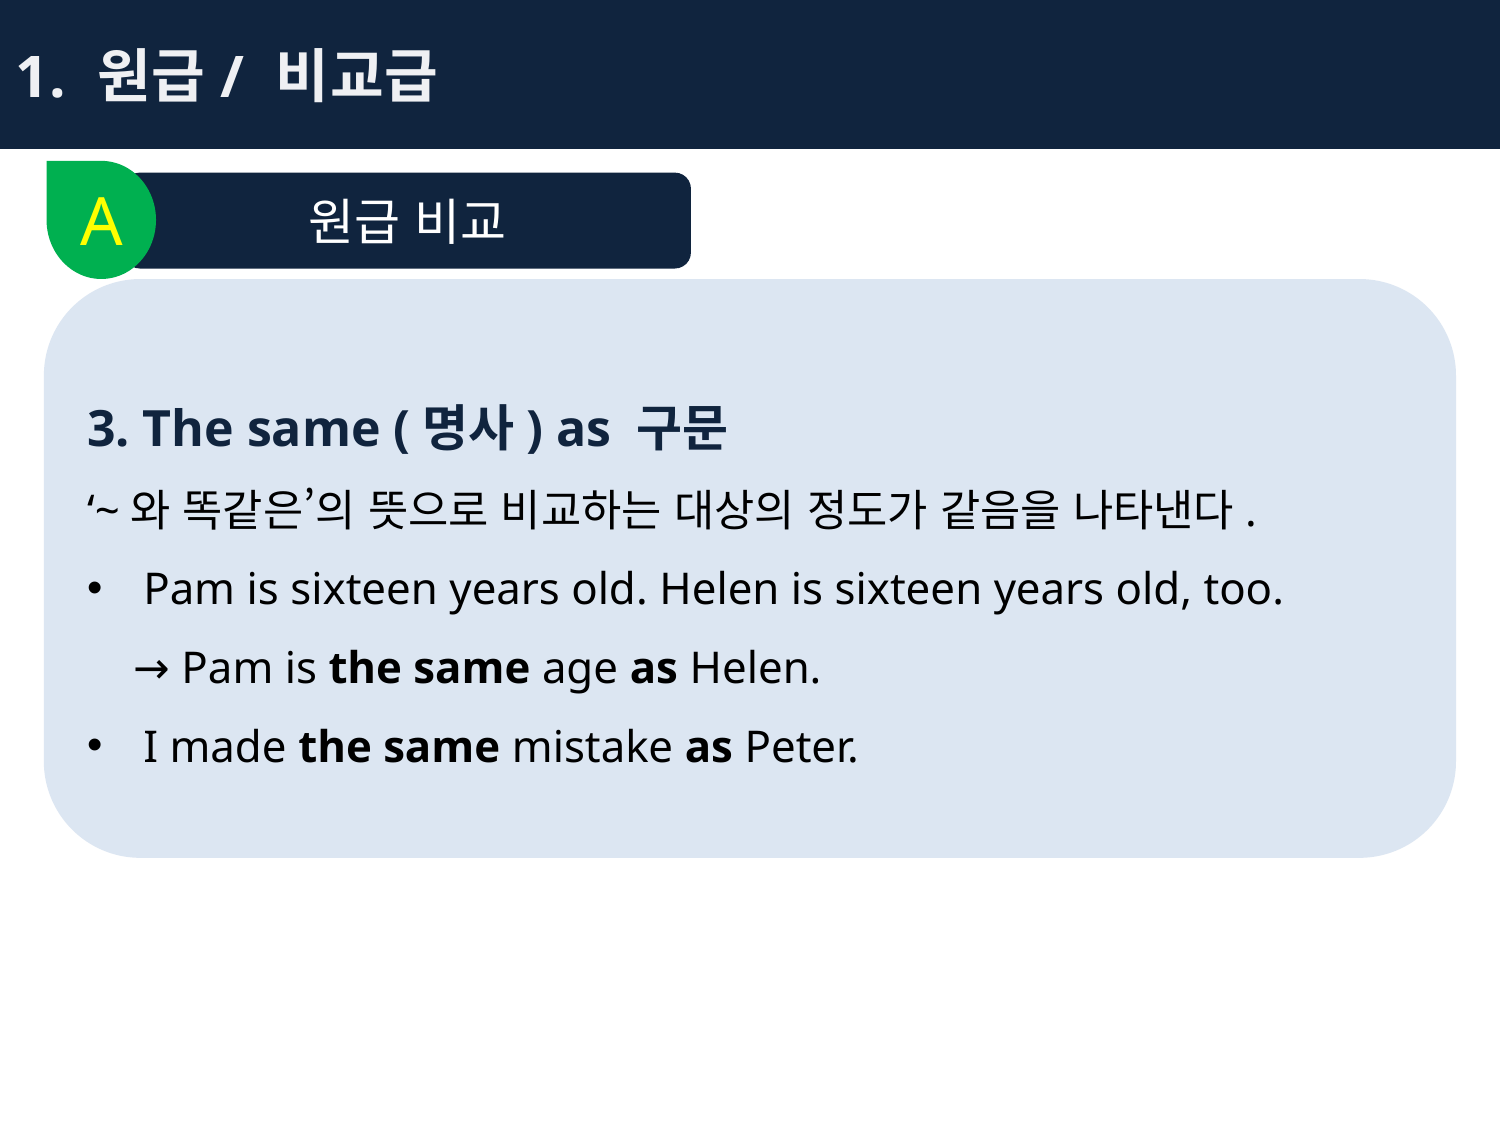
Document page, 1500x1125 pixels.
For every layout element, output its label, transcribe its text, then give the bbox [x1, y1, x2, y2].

text_box 3. The same (명사) as 구문 ‘~와 똑같은’의 뜻으로 비교하는 대상의 정도가 같음을 나타낸다. Pam is sixteen years old. Helen is sixteen years old, too. → Pam is the same age as Helen. I made the same mistake as Peter. [41, 276, 1459, 860]
text_box 원급 비교 [135, 170, 694, 271]
text_box 1. 원급/ 비교급 [0, 0, 1500, 151]
text_box A [65, 171, 137, 266]
text_box [44, 158, 159, 282]
